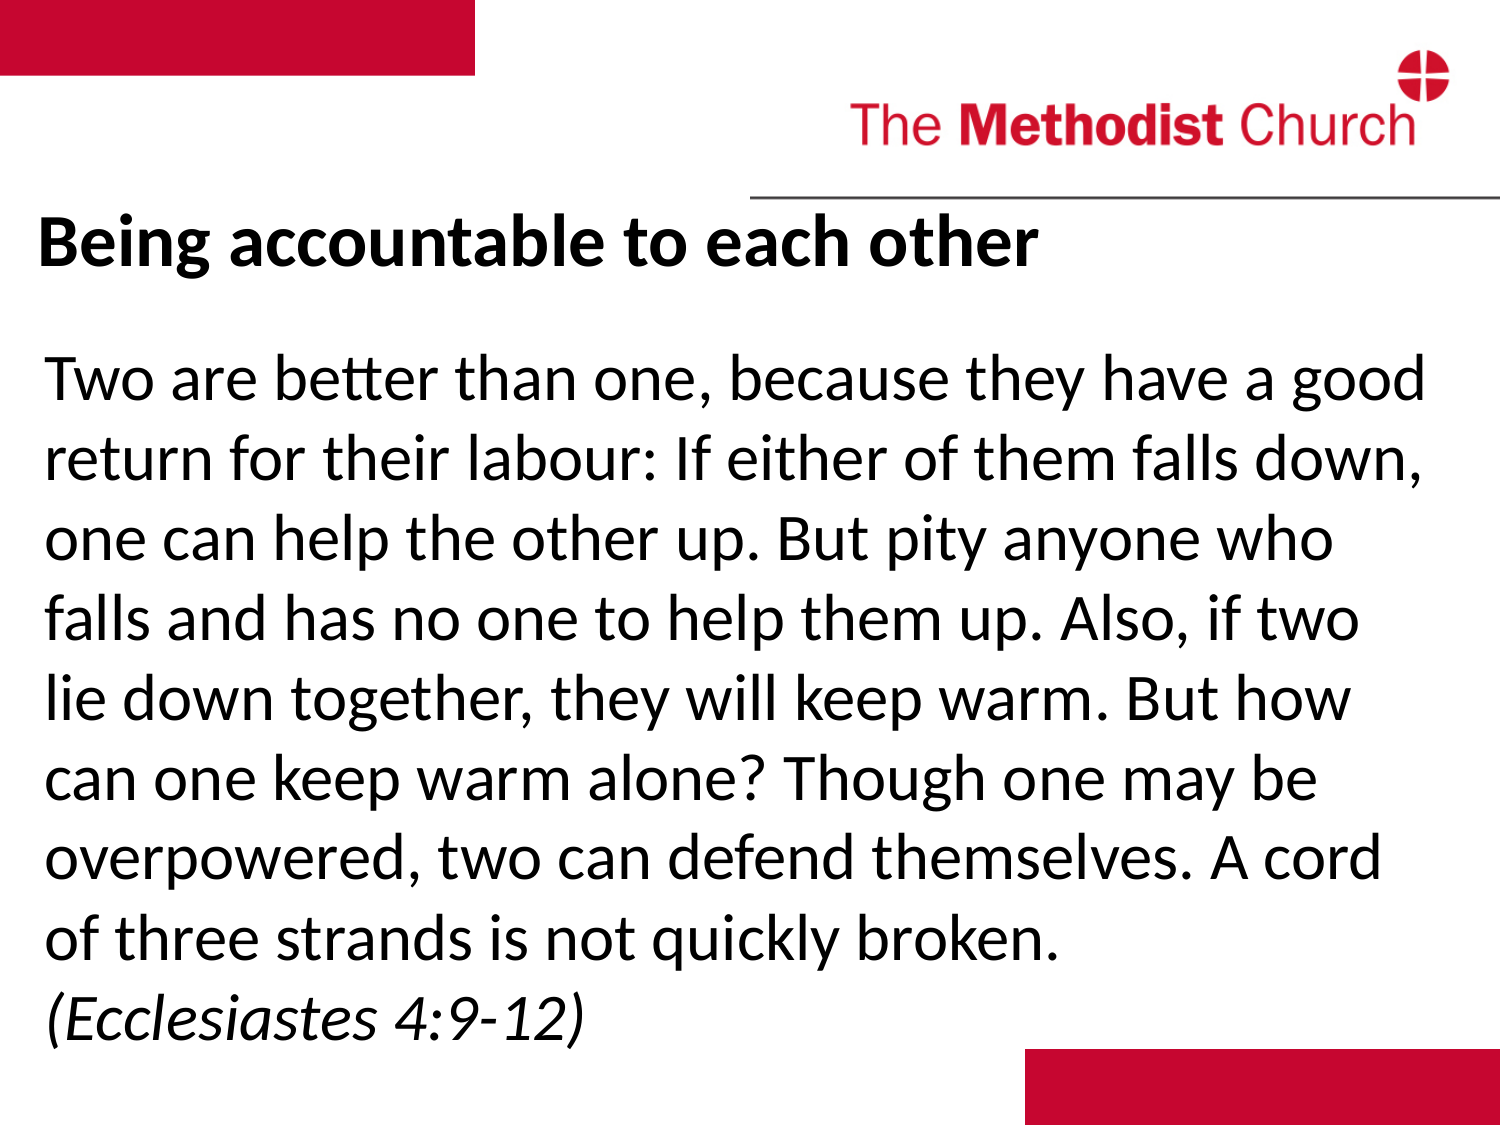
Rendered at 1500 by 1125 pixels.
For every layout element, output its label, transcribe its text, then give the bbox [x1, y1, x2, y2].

list Two are better than one, because they have a good return for their labour: If either of them falls down, one can help the other up. But pity anyone who falls and has no one to help them up. Also, if two lie down together, they will keep warm. But how can one keep warm alone? Though one may be overpowered, two can defend themselves. A cord of three strands is not quickly broken. (Ecclesiastes 4:9-12) [29, 326, 1455, 1059]
picture [750, 0, 1500, 216]
title Being accountable to each other [0, 184, 1214, 287]
